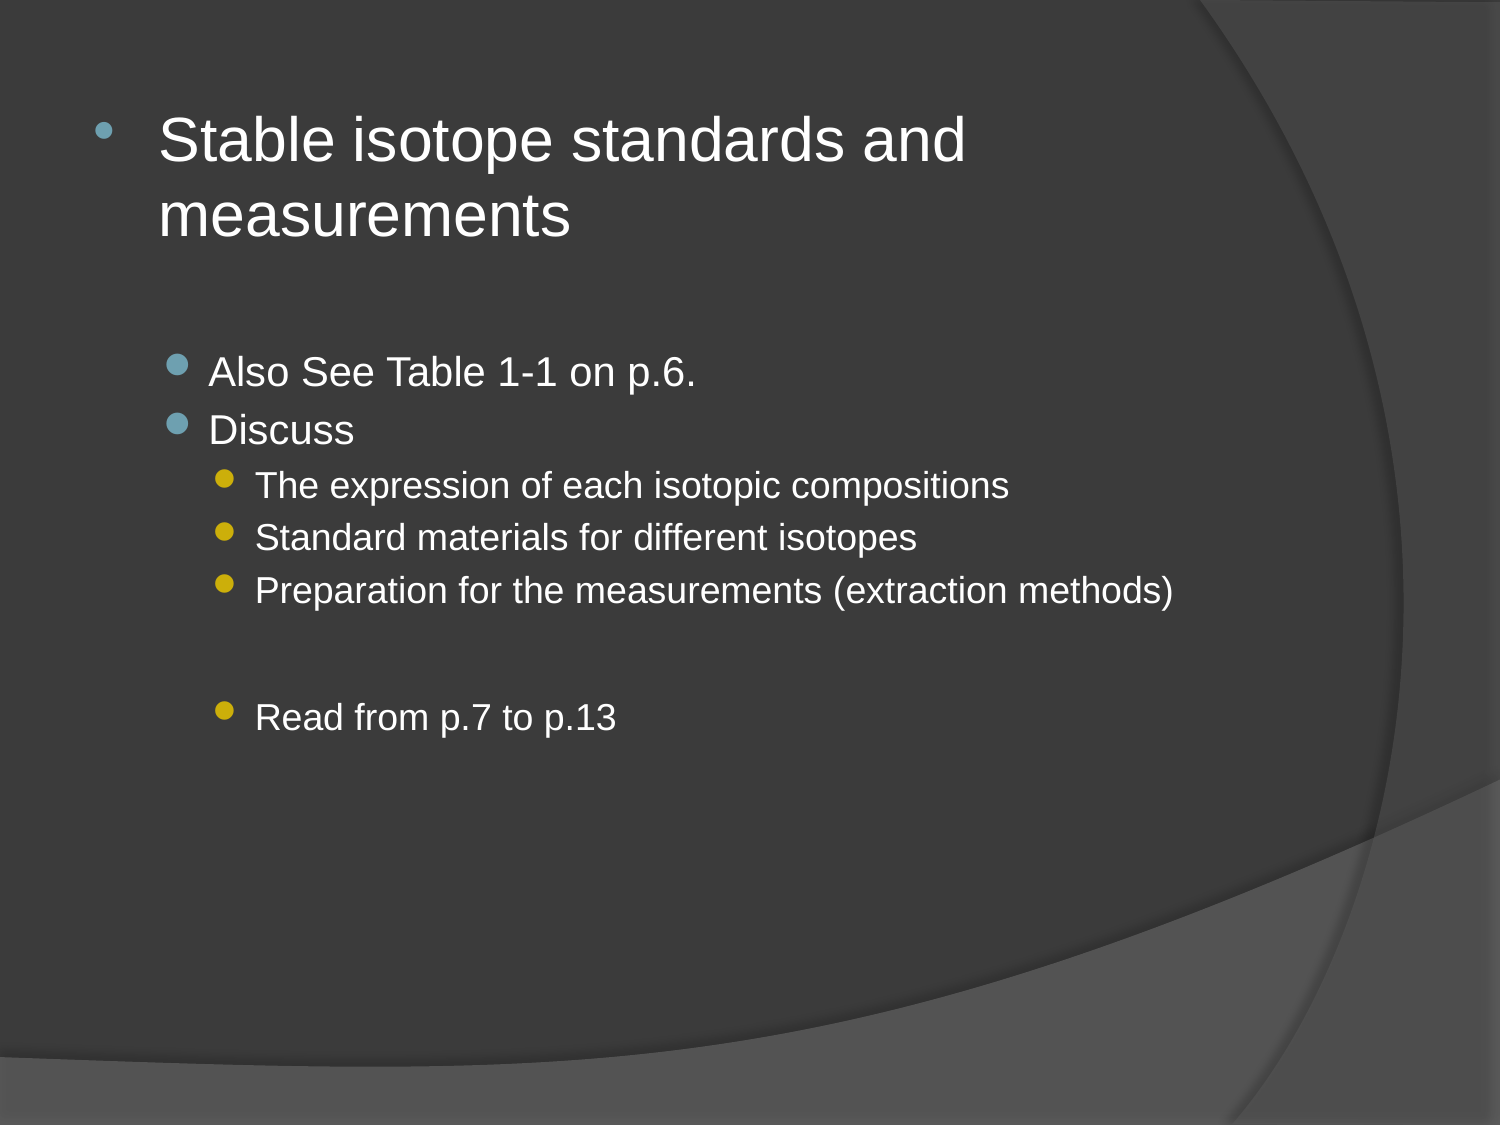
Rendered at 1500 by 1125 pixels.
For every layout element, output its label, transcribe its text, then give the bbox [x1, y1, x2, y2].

list Stable isotope standards and measurements Also See Table 1-1 on p.6. Discuss The expression of each isotopic compositions Standard materials for different isotopes Preparation for the measurements (extraction methods) Read from p.7 to p.13 [75, 91, 1300, 976]
